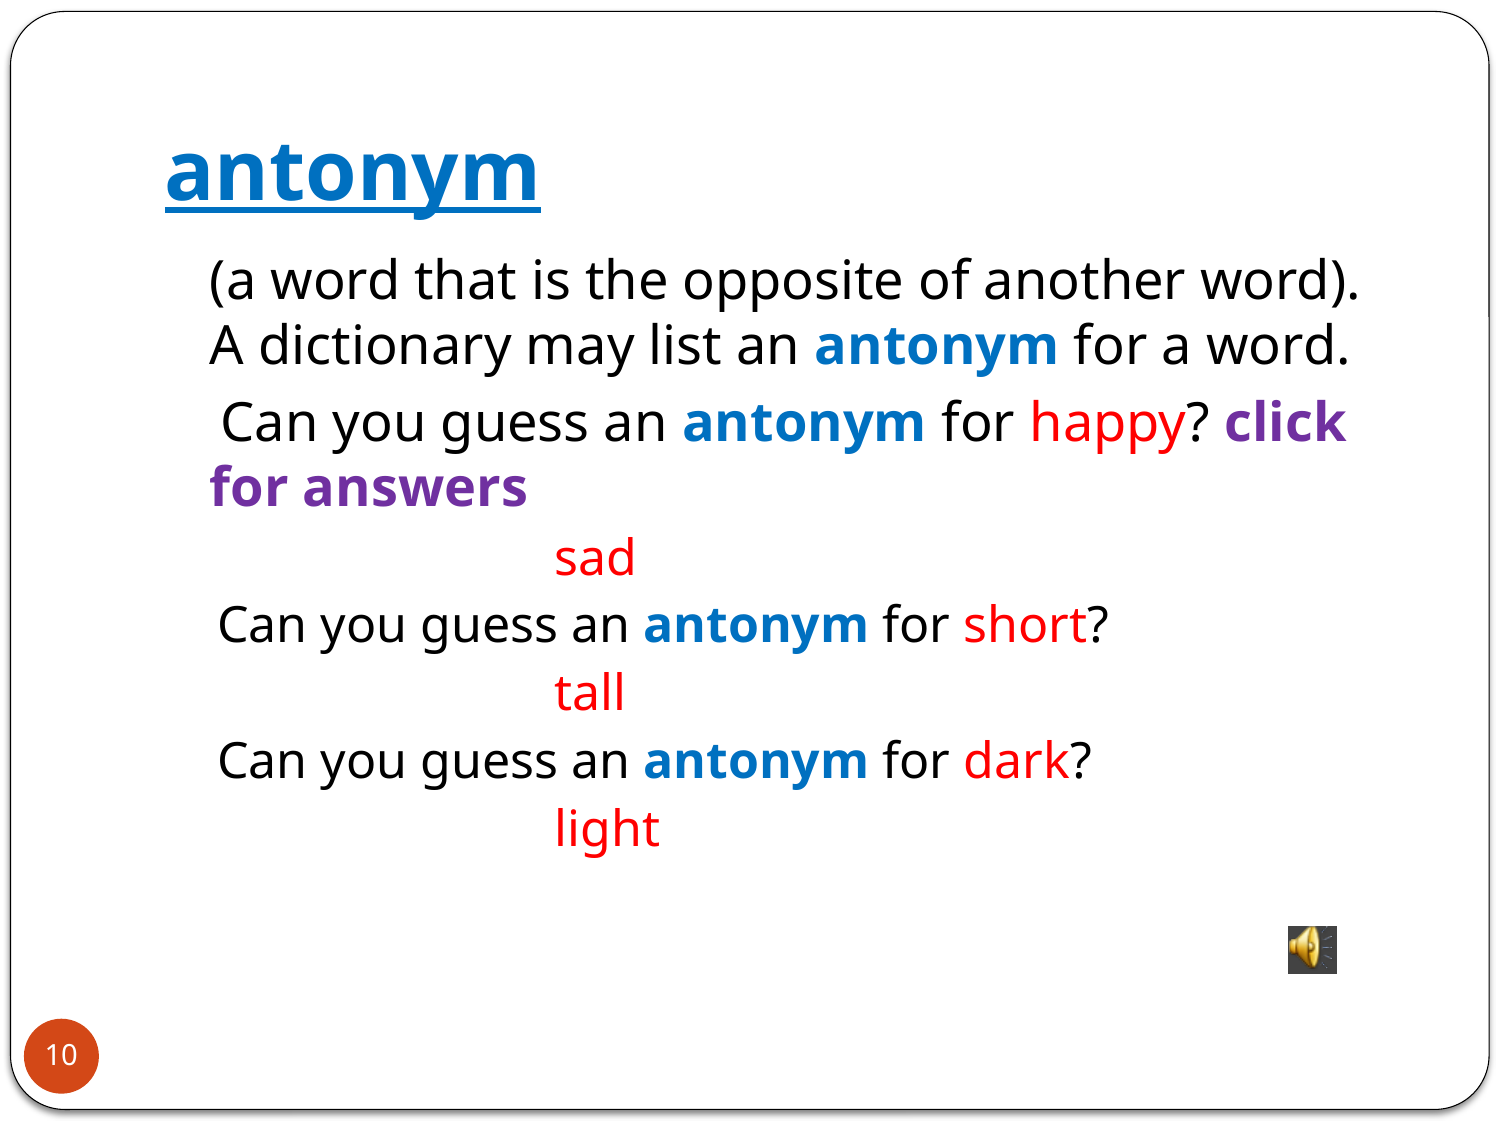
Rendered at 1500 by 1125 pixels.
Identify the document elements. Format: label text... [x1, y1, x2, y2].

list (a word that is the opposite of another word). A dictionary may list an antonym for a word. Can you guess an antonym for happy? click for answers sad Can you guess an antonym for short? tall Can you guess an antonym for dark? light [150, 237, 1425, 988]
title antonym [150, 45, 1425, 233]
picture [1287, 924, 1338, 976]
slide_number 10 [23, 1018, 99, 1094]
